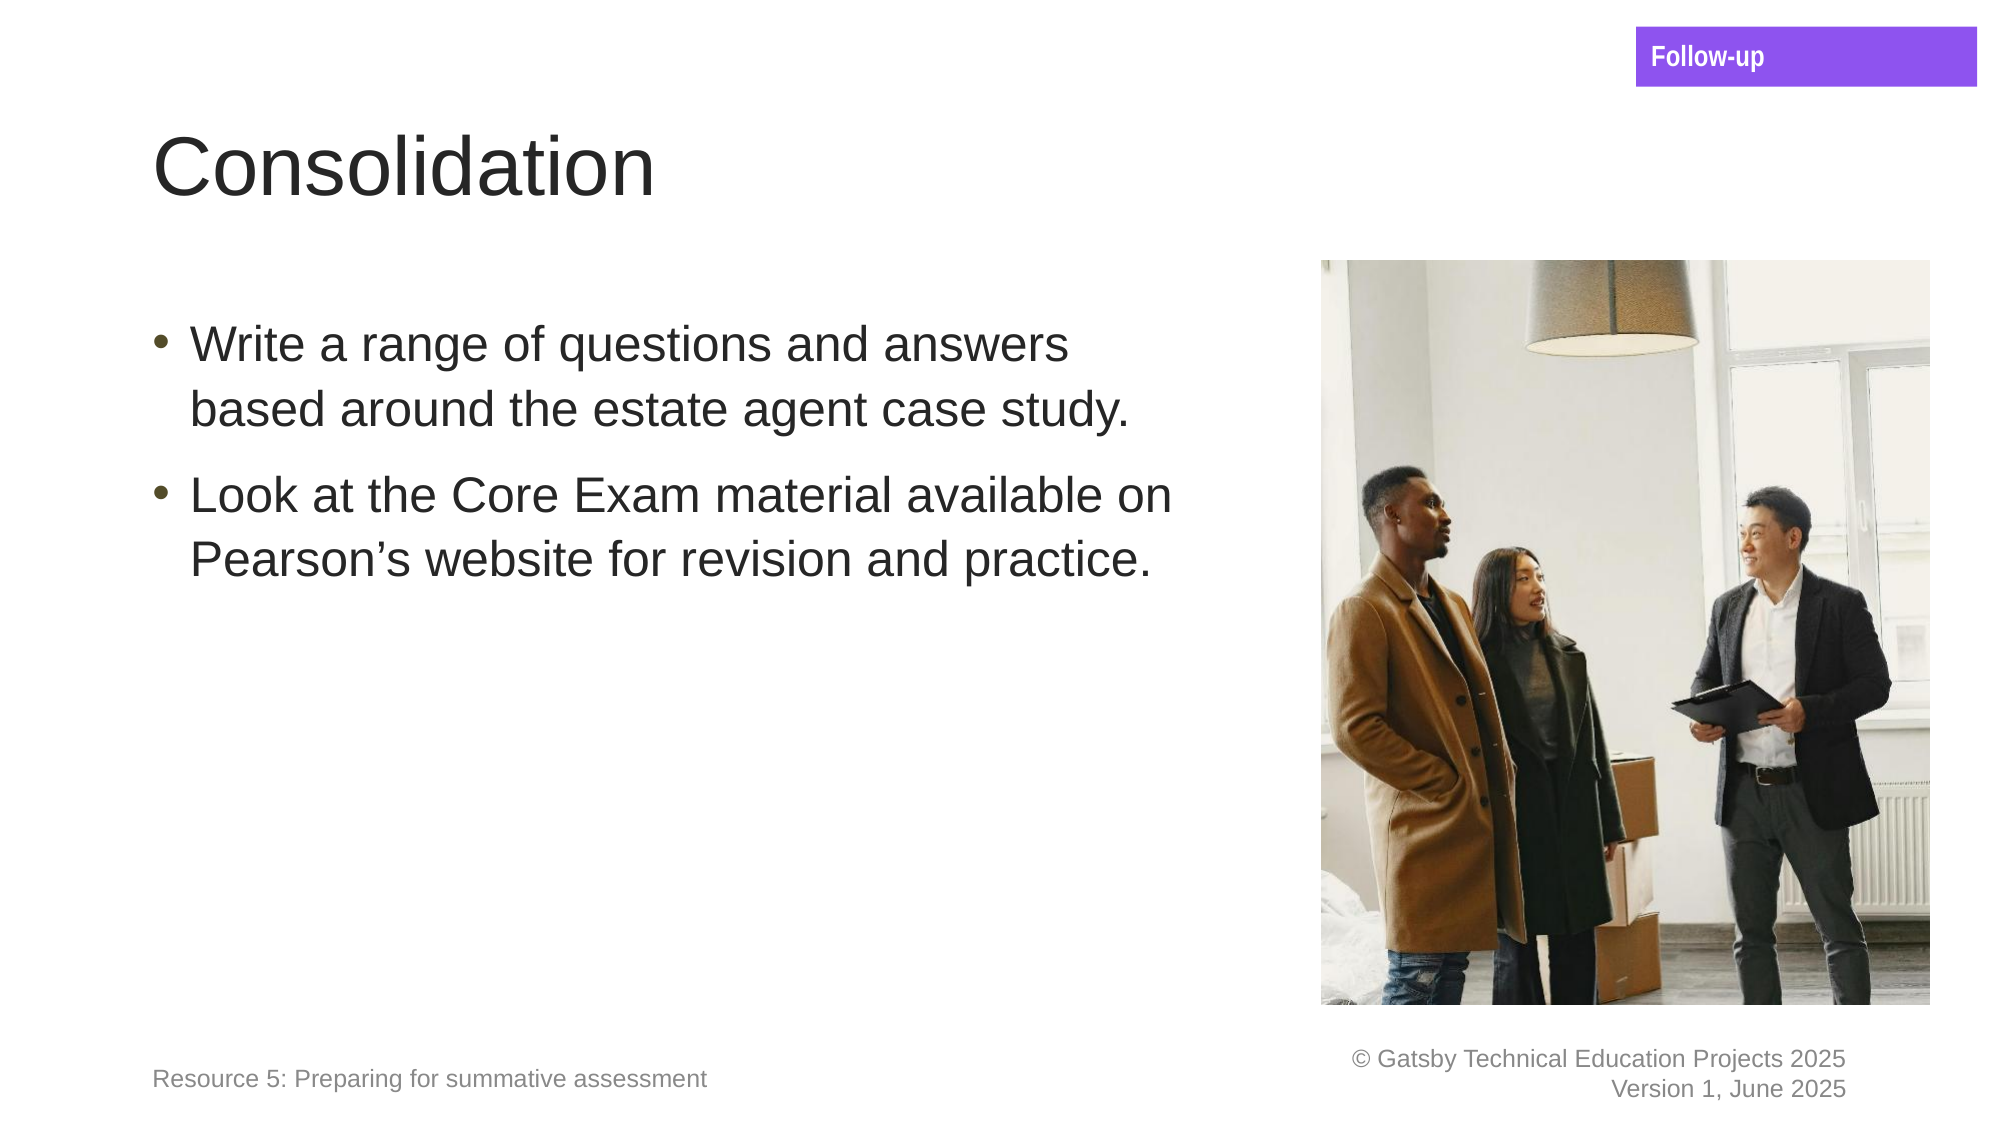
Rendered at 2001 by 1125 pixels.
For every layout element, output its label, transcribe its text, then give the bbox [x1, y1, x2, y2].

picture [1321, 260, 1930, 1005]
list Resource 5: Preparing for summative assessment [137, 1042, 1319, 1110]
list Follow-up [1636, 26, 1978, 87]
title Consolidation [137, 59, 1863, 278]
list Write a range of questions and answers based around the estate agent case study. Look at the Core Exam material available on Pearson’s website for revision and practice. [137, 299, 1218, 1014]
